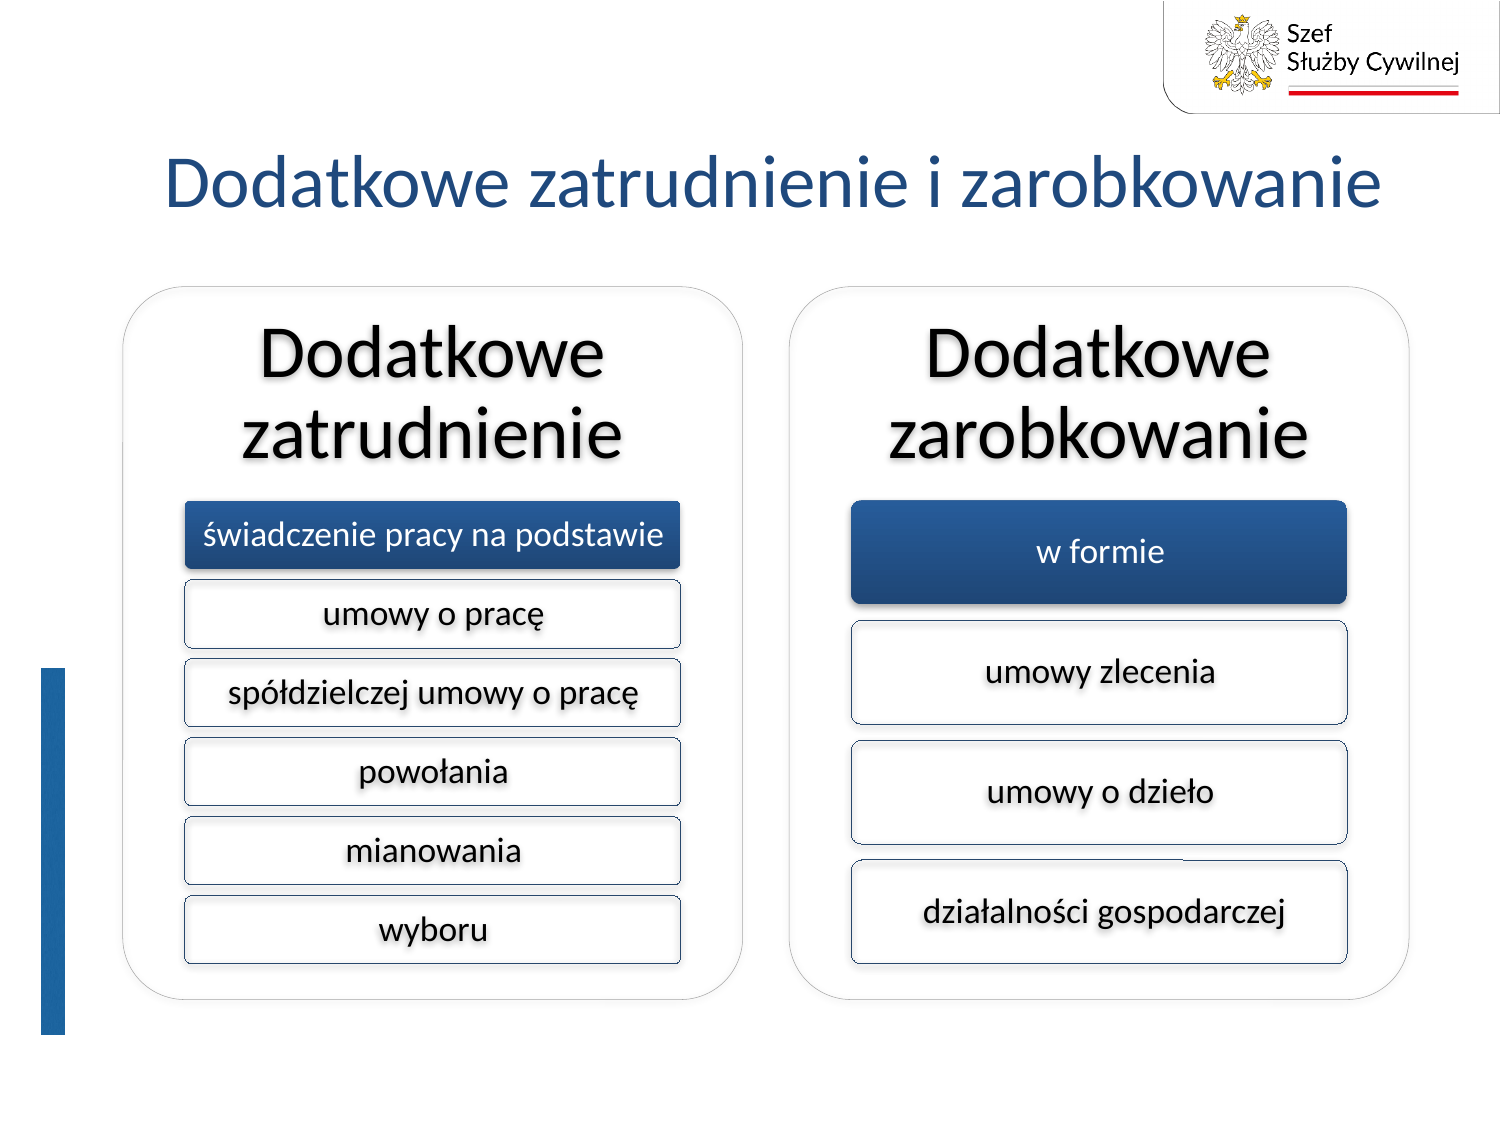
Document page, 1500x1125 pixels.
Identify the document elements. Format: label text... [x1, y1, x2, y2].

picture [41, 668, 65, 1035]
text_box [121, 286, 1410, 1000]
picture [1163, 0, 1500, 114]
title Dodatkowe zatrudnienie i zarobkowanie [124, 125, 1424, 250]
